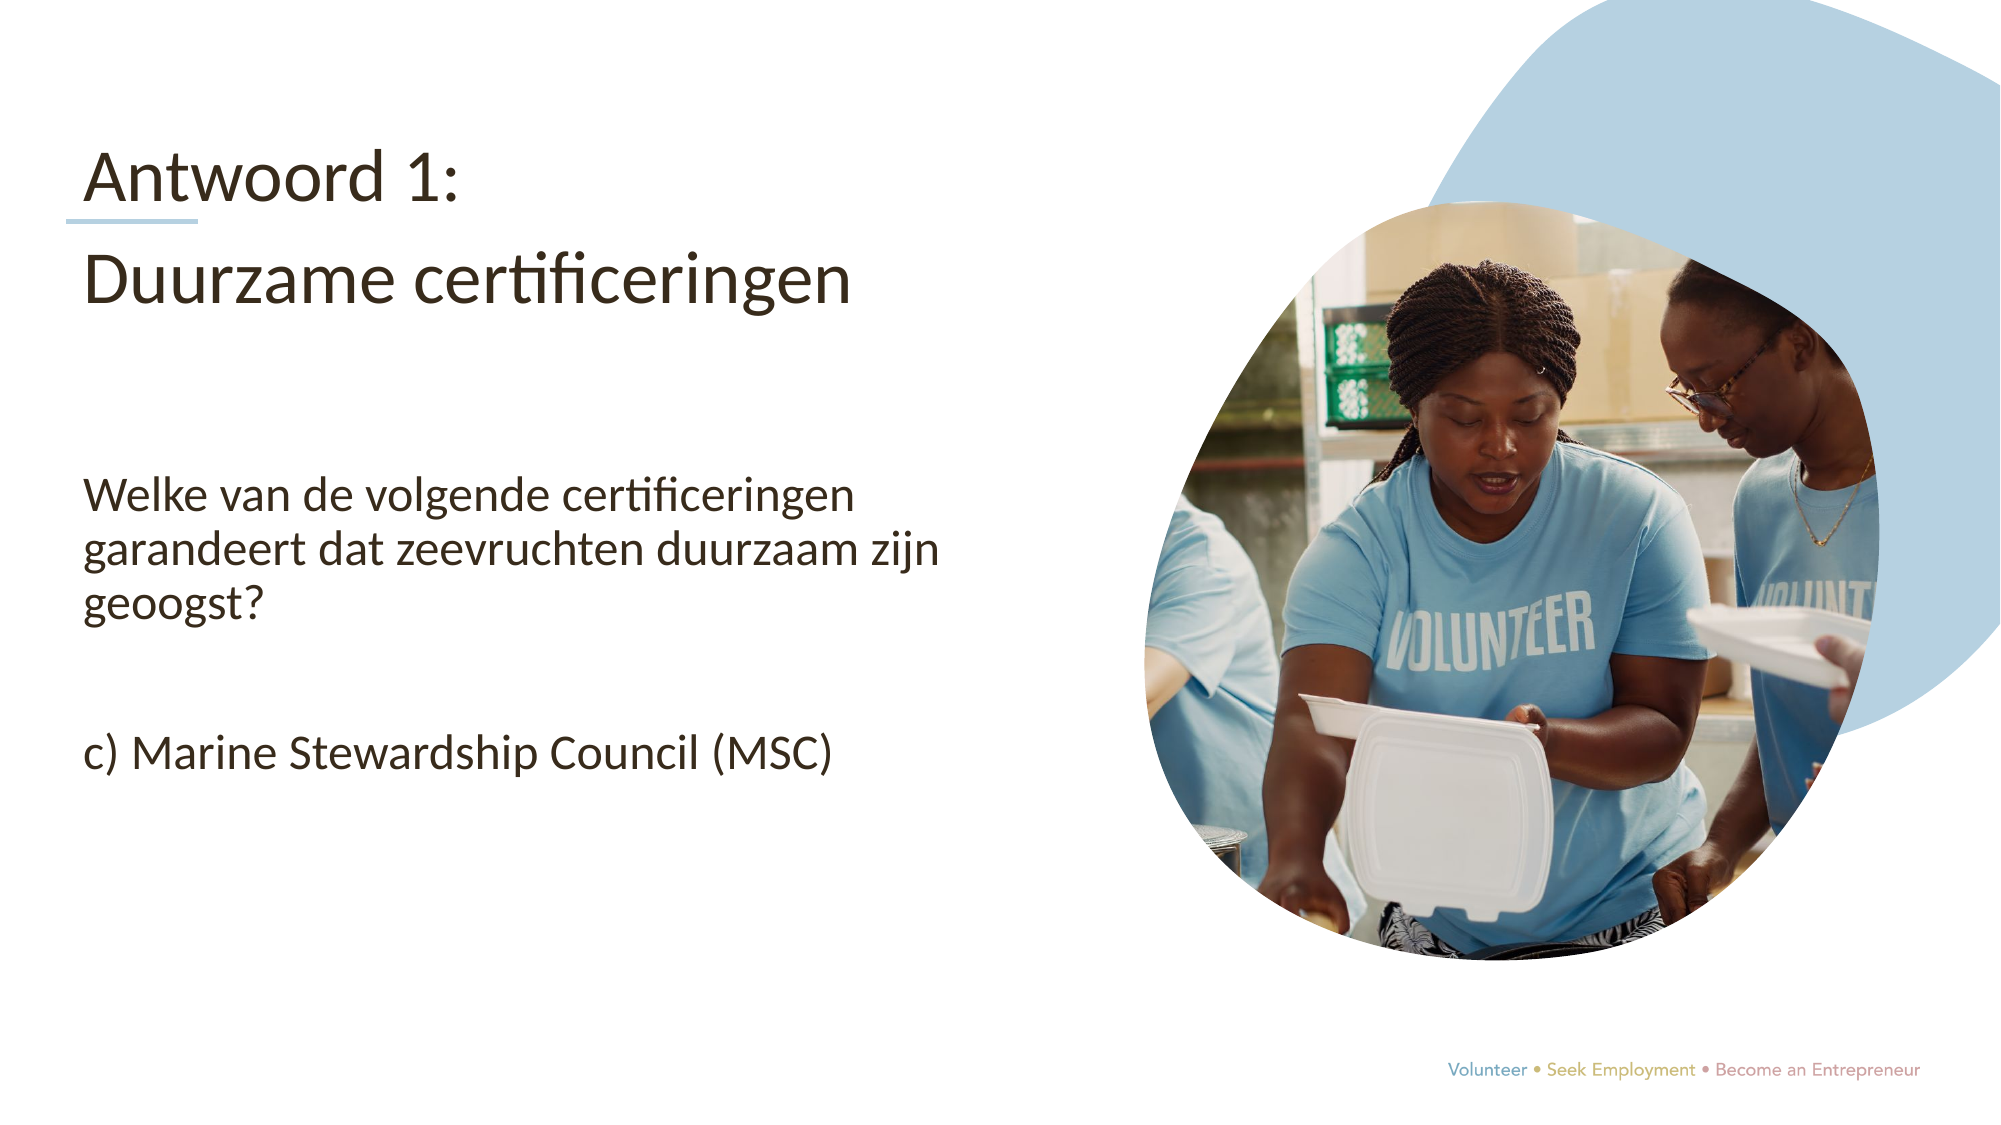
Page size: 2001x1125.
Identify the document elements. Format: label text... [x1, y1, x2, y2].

picture [1144, 200, 1880, 961]
picture [1418, 1046, 1971, 1103]
text_box Welke van de volgende certificeringen garandeert dat zeevruchten duurzaam zijn geoogst? c) Marine Stewardship Council (MSC) [68, 461, 1035, 961]
text_box Antwoord 1: Duurzame certificeringen [68, 129, 903, 356]
